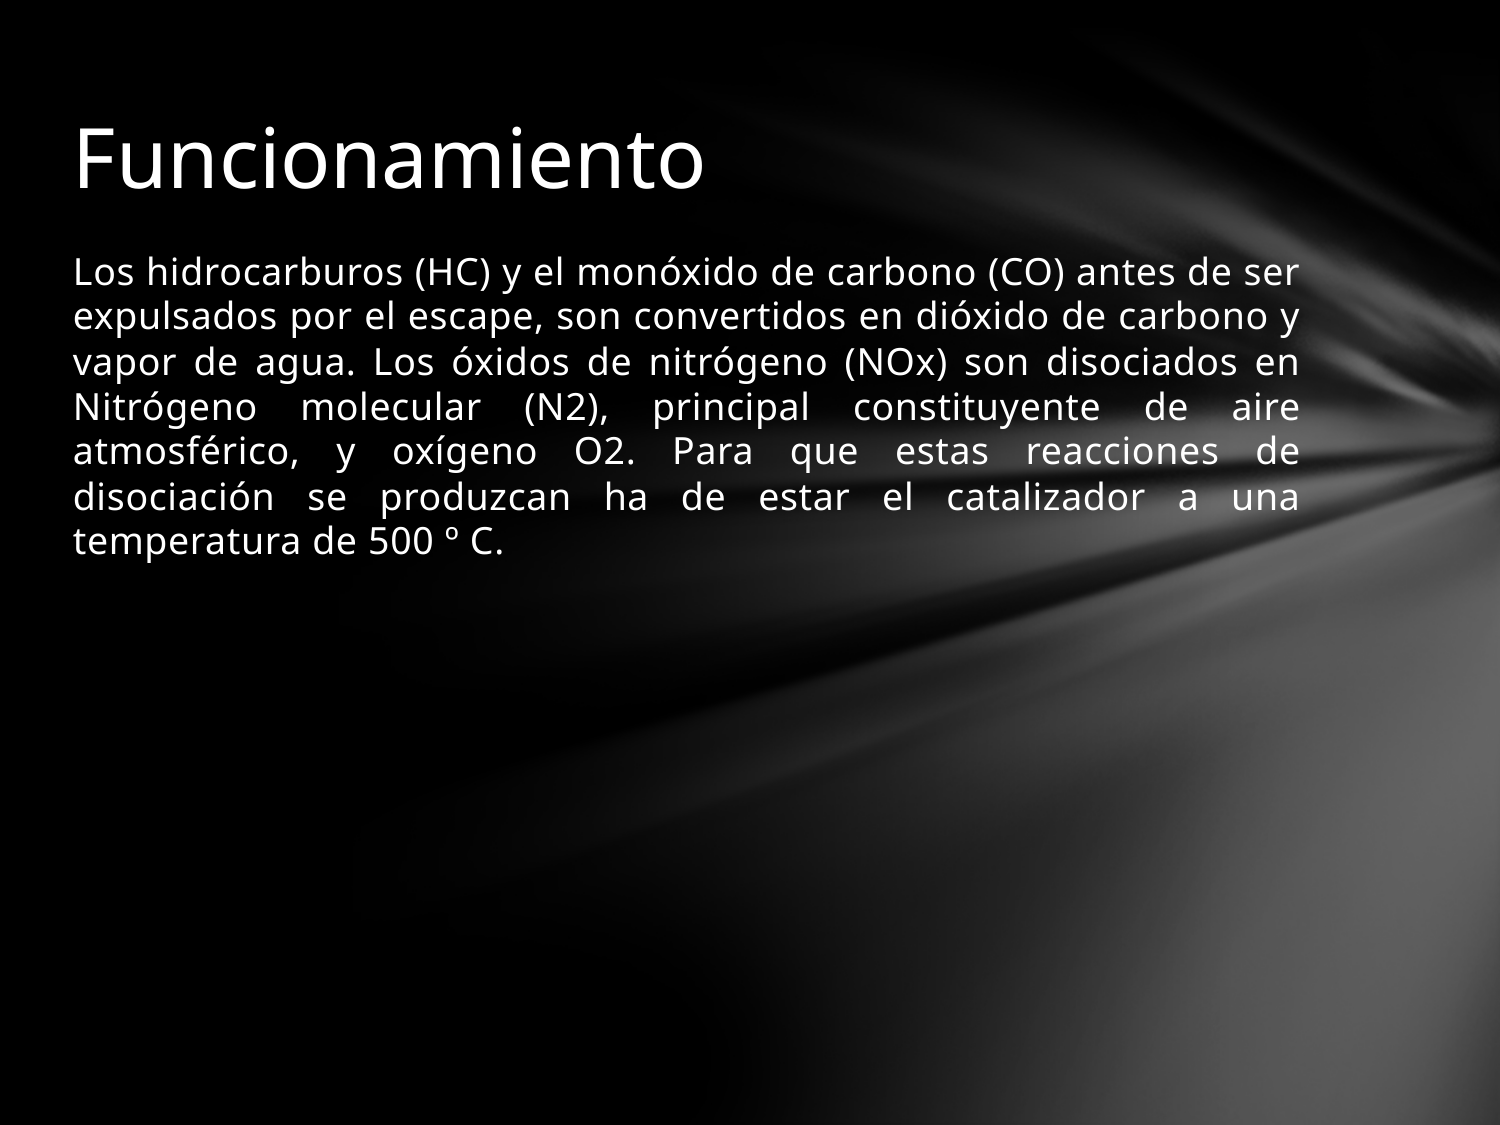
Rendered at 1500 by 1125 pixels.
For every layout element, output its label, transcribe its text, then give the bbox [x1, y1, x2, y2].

list Los hidrocarburos (HC) y el monóxido de carbono (CO) antes de ser expulsados por el escape, son convertidos en dióxido de carbono y vapor de agua. Los óxidos de nitrógeno (NOx) son disociados en Nitrógeno molecular (N2), principal constituyente de aire atmosférico, y oxígeno O2. Para que estas reacciones de disociación se produzcan ha de estar el catalizador a una temperatura de 500 º C. [57, 239, 1318, 1015]
title Funcionamiento [57, 37, 1318, 213]
